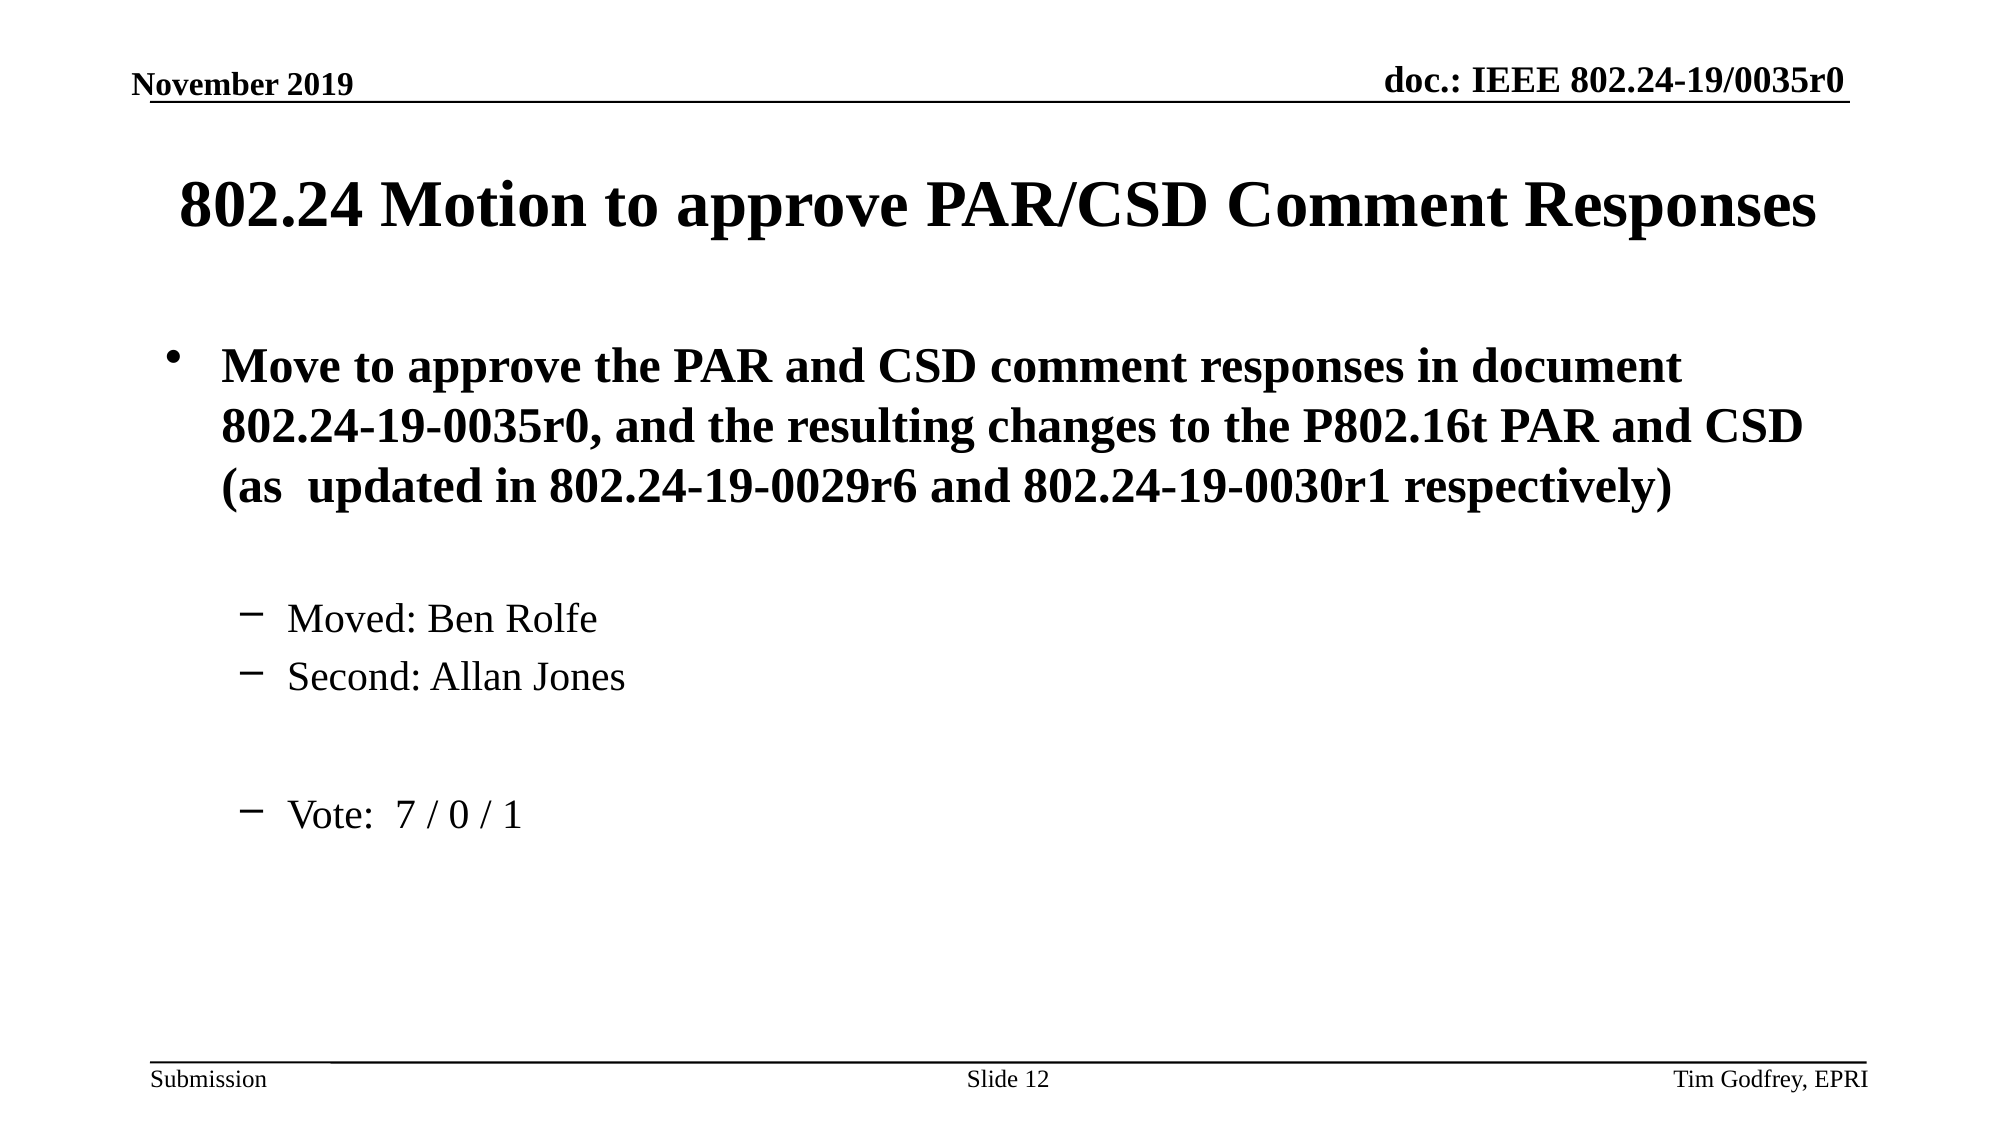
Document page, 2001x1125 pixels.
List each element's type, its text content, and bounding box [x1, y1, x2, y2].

slide_number Slide 12 [964, 1061, 1053, 1093]
list Move to approve the PAR and CSD comment responses in document 802.24-19-0035r0, and the resulting changes to the P802.16t PAR and CSD (as updated in 802.24-19-0029r6 and 802.24-19-0030r1 respectively) Moved: Ben Rolfe Second: Allan Jones Vote: 7 / 0 / 1 [150, 324, 1850, 1000]
footer Tim Godfrey, EPRI [1670, 1061, 1869, 1093]
title 802.24 Motion to approve PAR/CSD Comment Responses [150, 112, 1850, 288]
